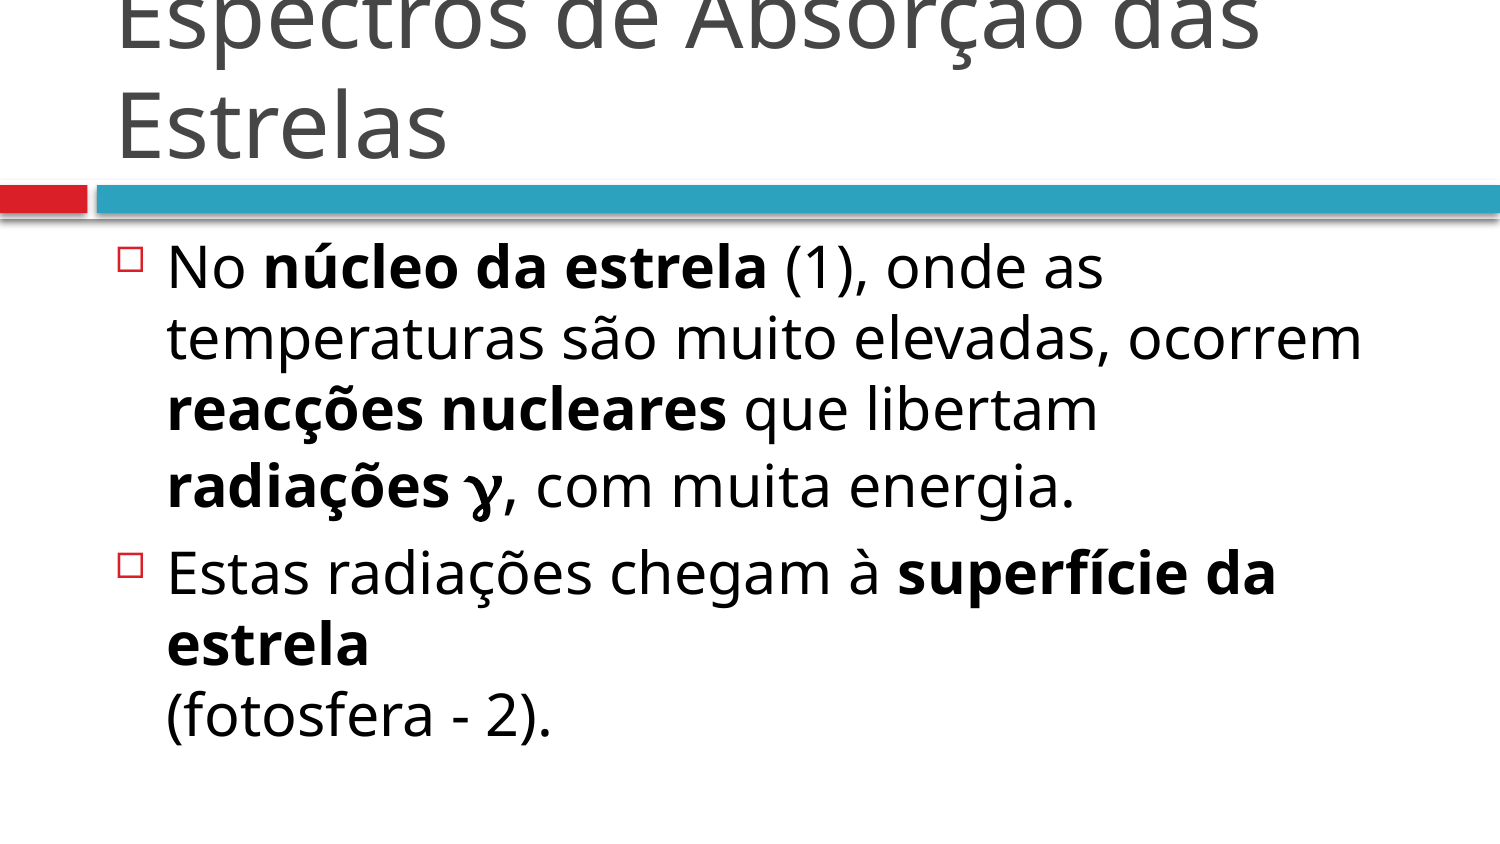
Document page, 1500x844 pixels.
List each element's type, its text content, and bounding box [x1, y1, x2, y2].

list No núcleo da estrela (1), onde as temperaturas são muito elevadas, ocorrem reacções nucleares que libertam radiações , com muita energia. Estas radiações chegam à superfície da estrela (fotosfera - 2). [99, 221, 1412, 759]
title Espectros de Absorção das Estrelas [99, 19, 1438, 185]
